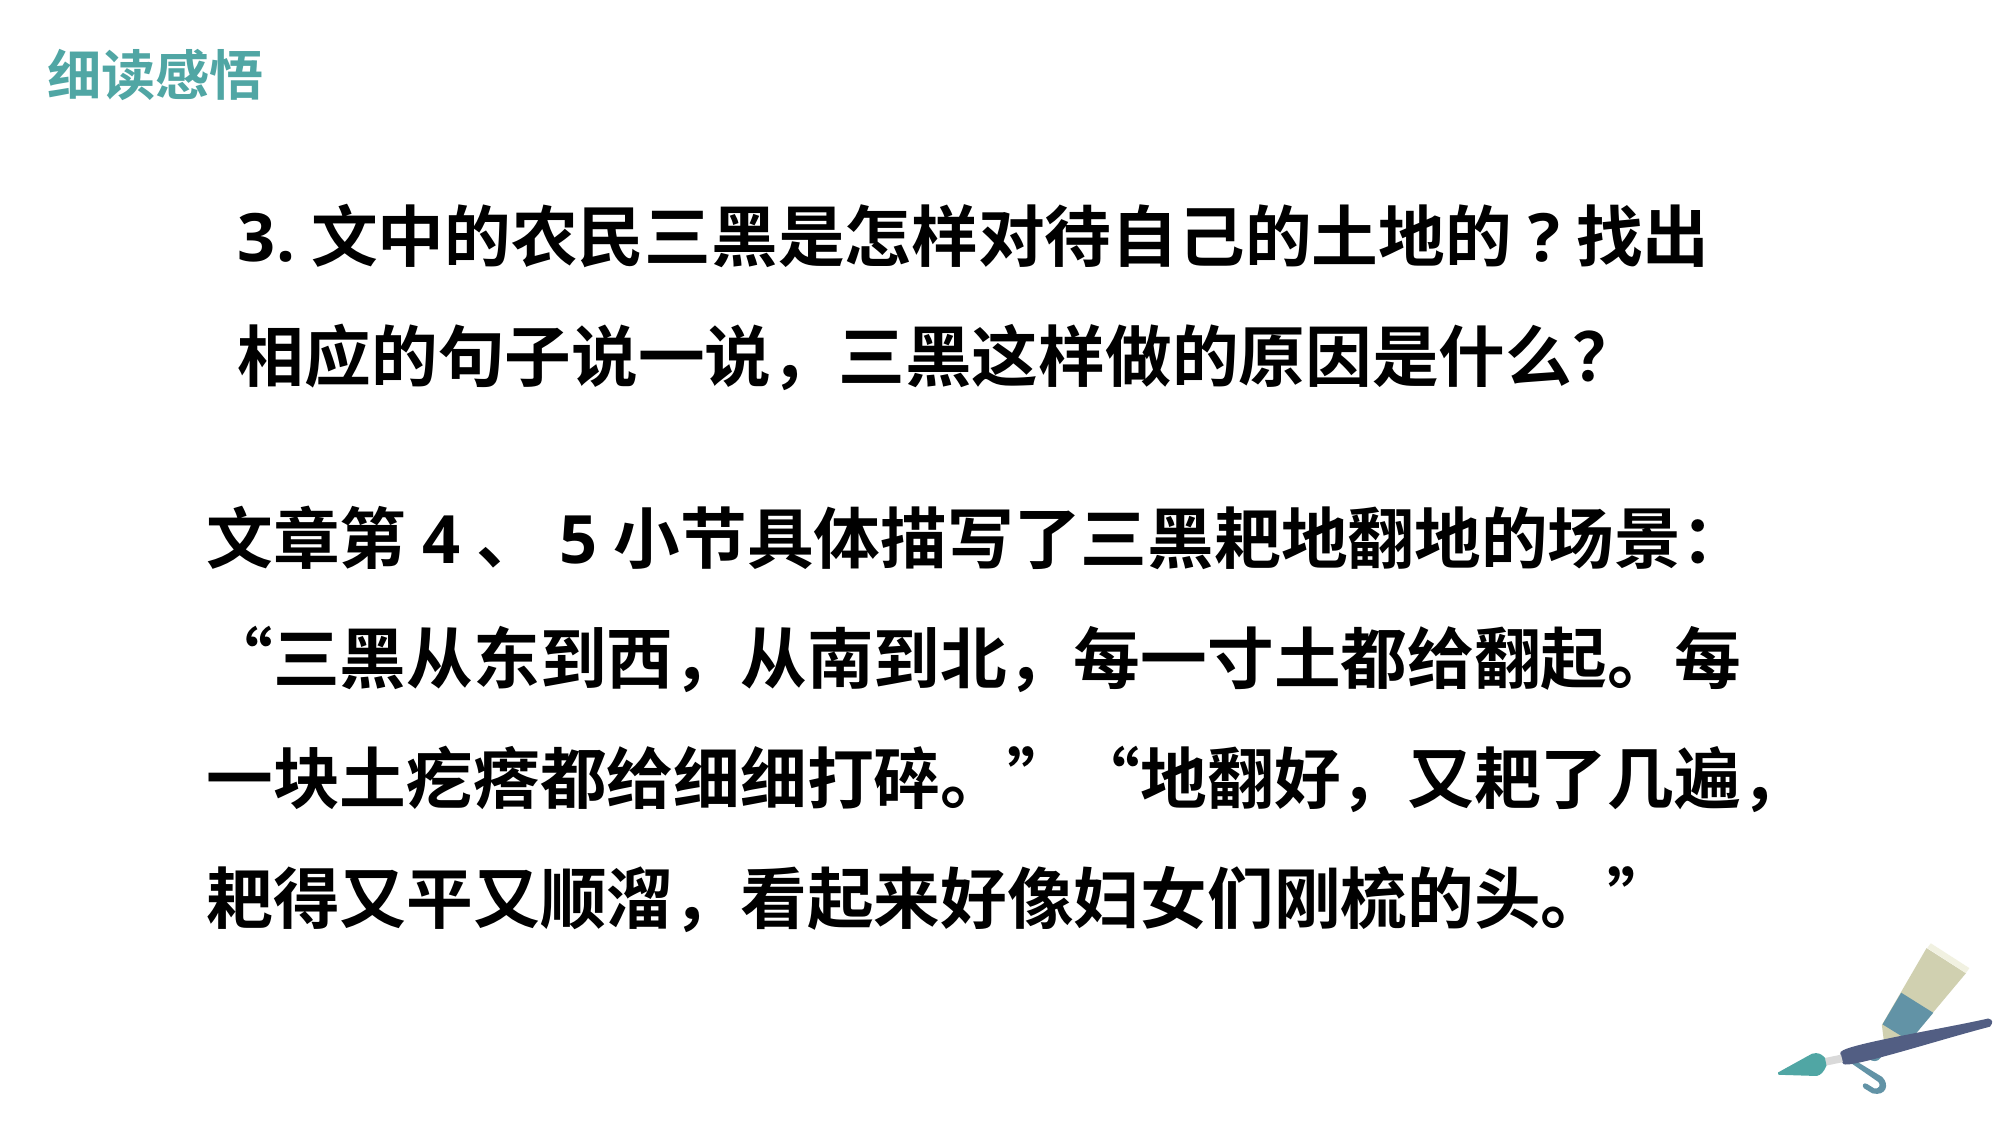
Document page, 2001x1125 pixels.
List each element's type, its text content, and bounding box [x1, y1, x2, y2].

text_box 细读感悟 [32, 33, 347, 114]
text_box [1811, 945, 1974, 1125]
text_box 文章第4、5小节具体描写了三黑耙地翻地的场景：“三黑从东到西，从南到北，每一寸土都给翻起。每一块土疙瘩都给细细打碎。”“地翻好，又耙了几遍，耙得又平又顺溜，看起来好像妇女们刚梳的头。” [191, 449, 1809, 945]
text_box 3.文中的农民三黑是怎样对待自己的土地的?找出相应的句子说一说，三黑这样做的原因是什么？ [222, 129, 1743, 421]
